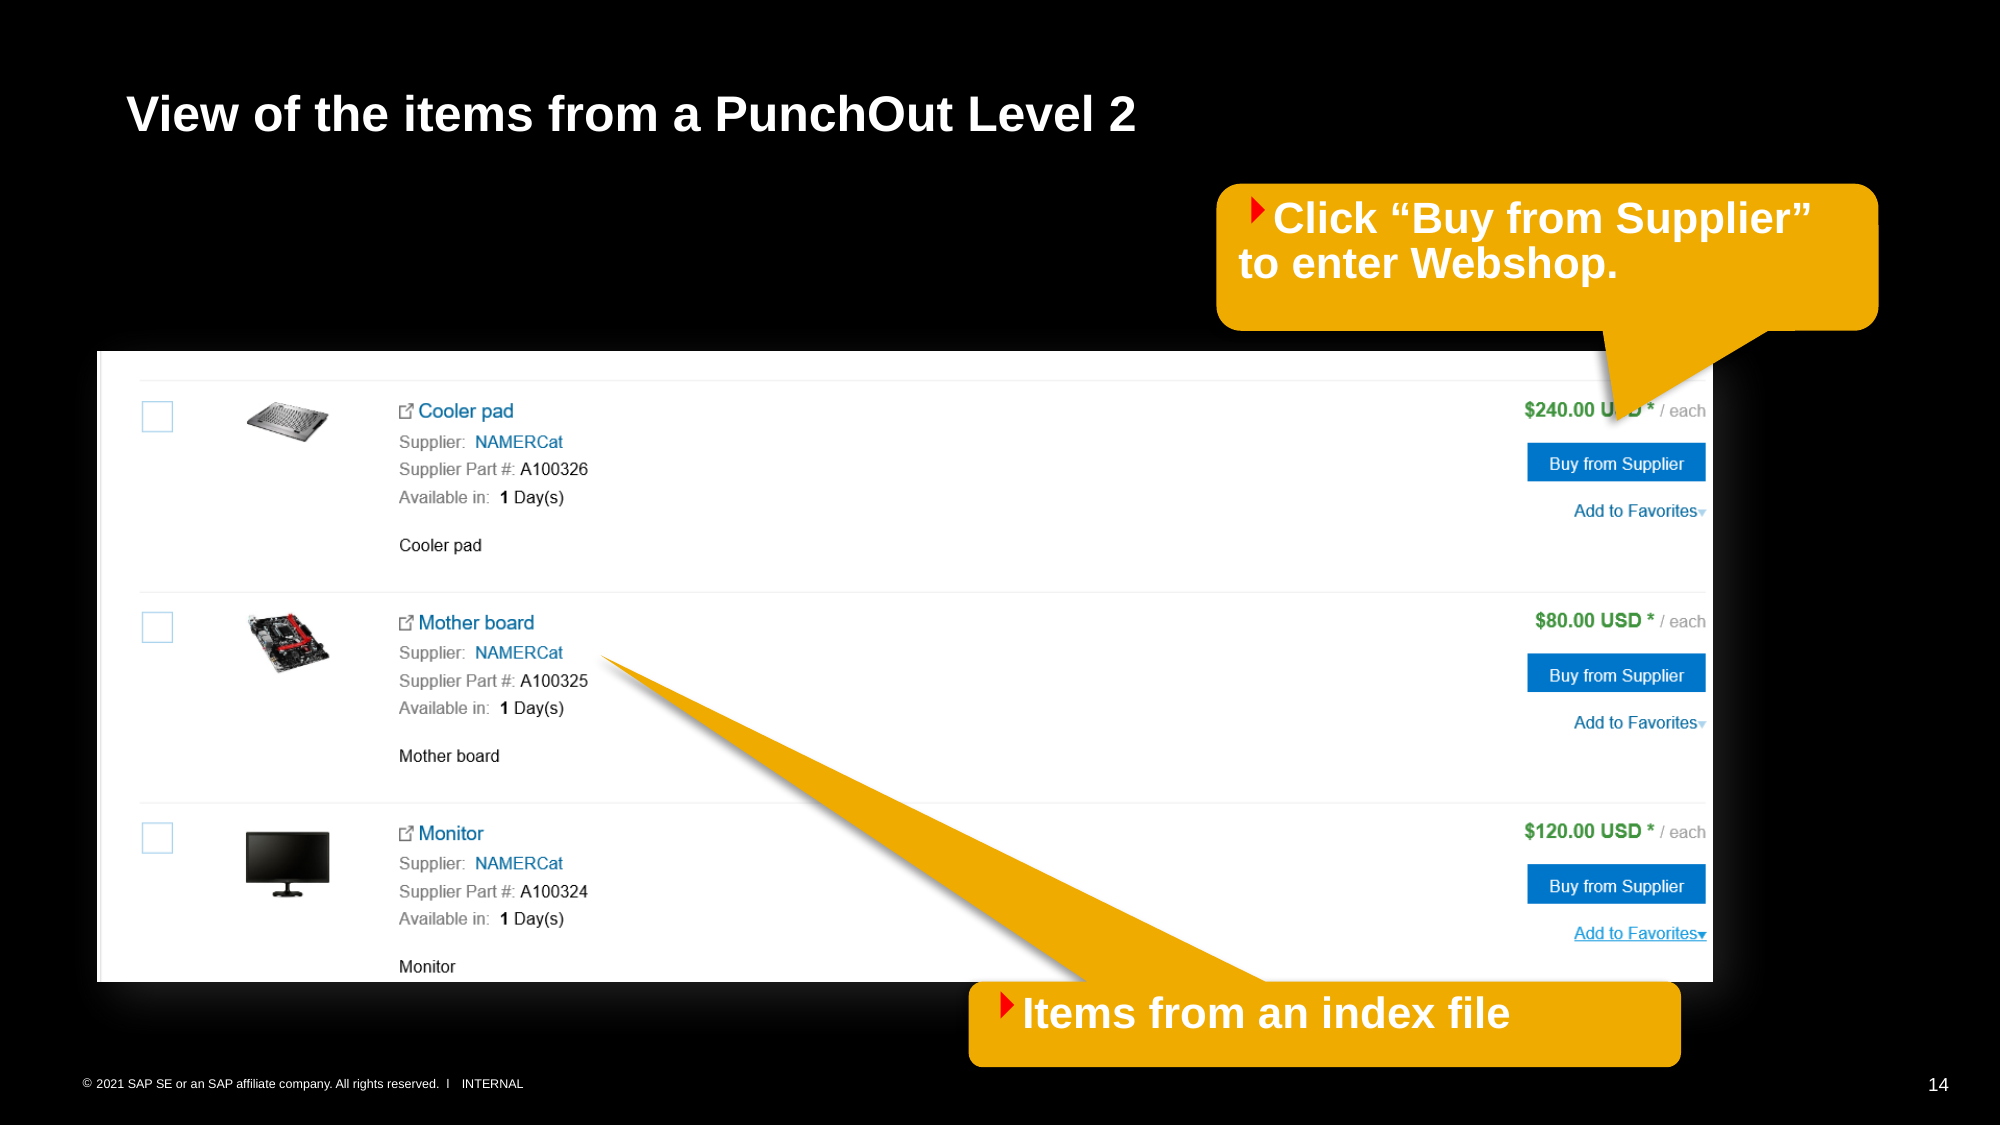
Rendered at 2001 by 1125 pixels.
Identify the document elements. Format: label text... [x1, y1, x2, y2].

text_box [303, 9, 1681, 198]
text_box Click “Buy from Supplier” to enter Webshop. [1216, 183, 1879, 360]
title View of the items from a PunchOut Level 2 [125, 81, 1520, 142]
picture [97, 351, 1714, 982]
text_box Items from an index file [968, 994, 1682, 1068]
